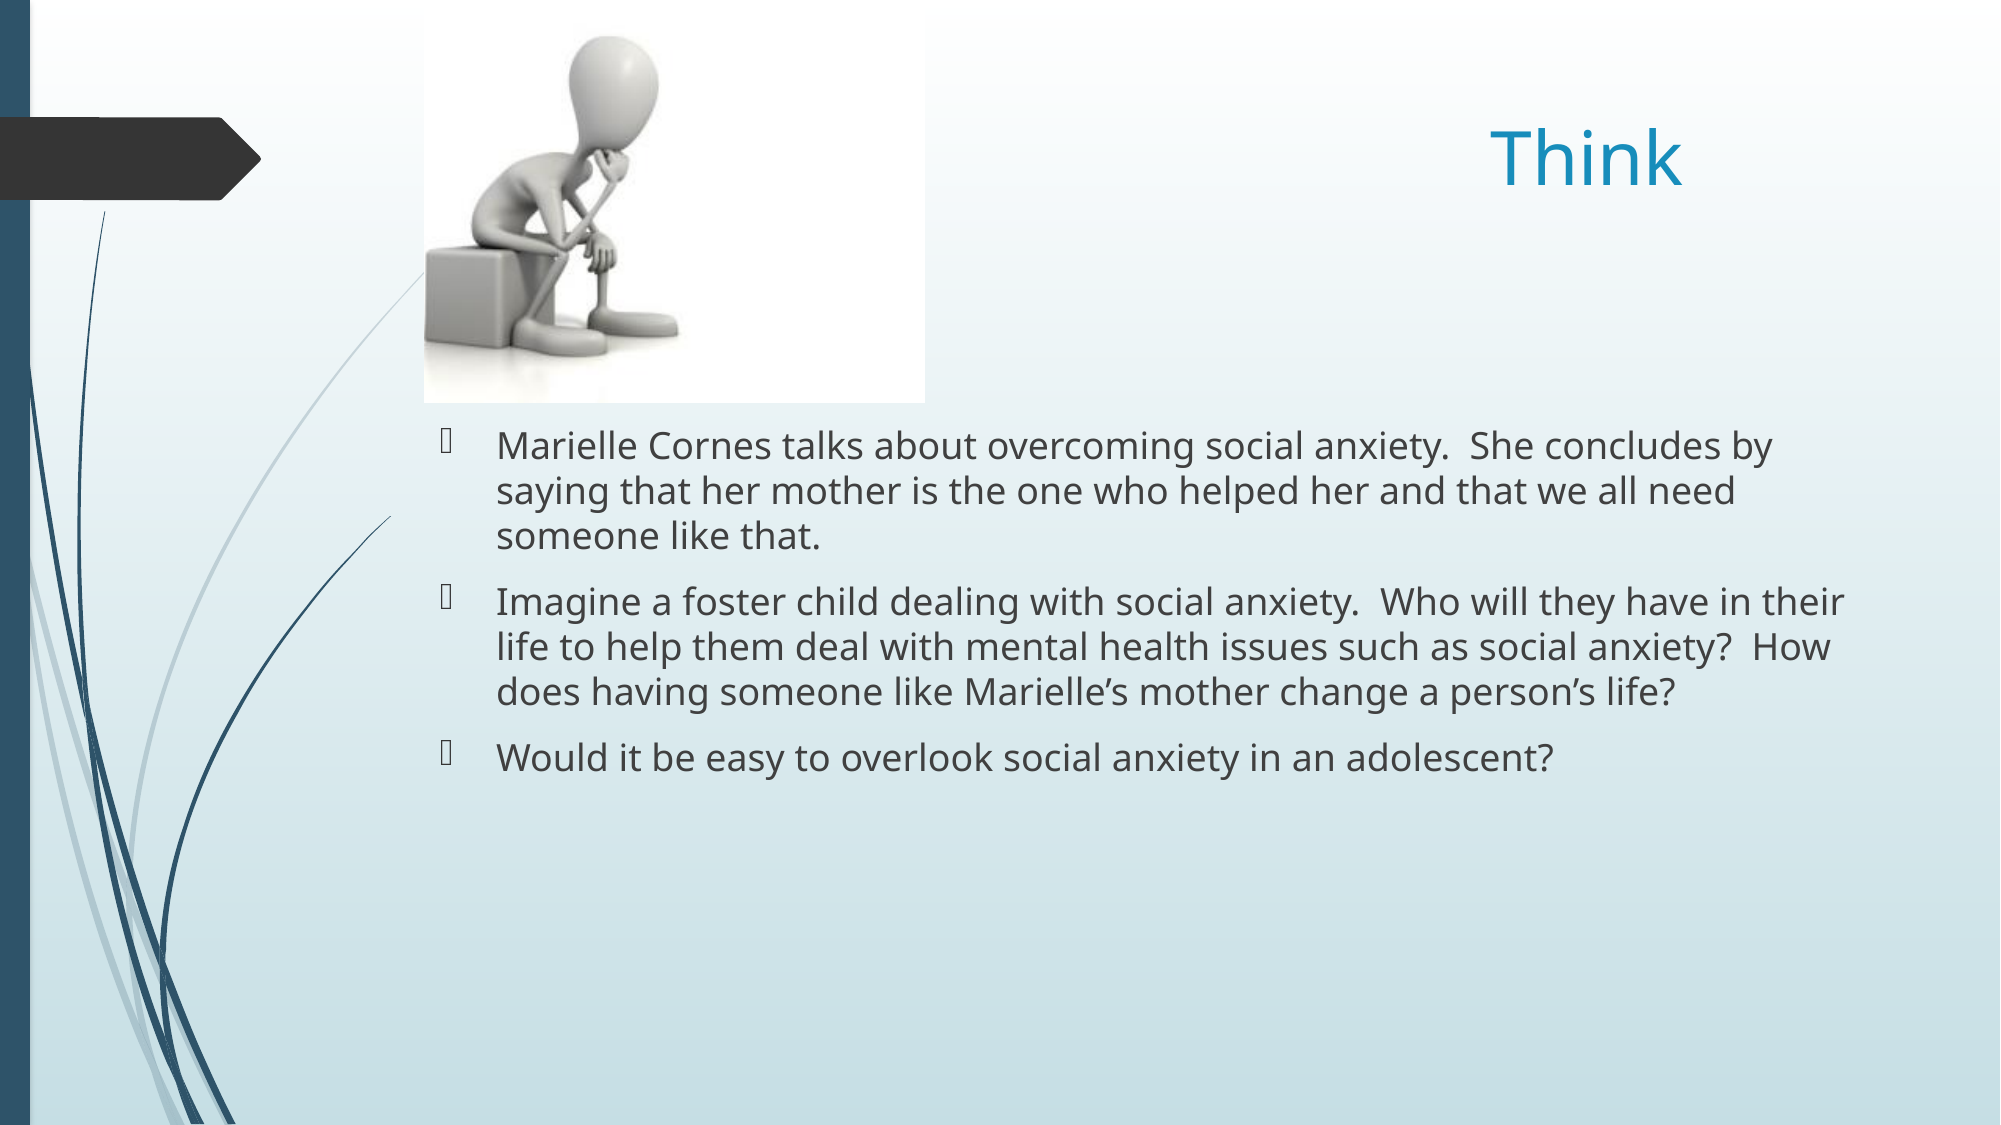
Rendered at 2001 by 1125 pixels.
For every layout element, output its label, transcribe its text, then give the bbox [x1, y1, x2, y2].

title Think About It… [929, 102, 1888, 313]
picture [424, 0, 925, 404]
list Marielle Cornes talks about overcoming social anxiety. She concludes by saying that her mother is the one who helped her and that we all need someone like that. Imagine a foster child dealing with social anxiety. Who will they have in their life to help them deal with mental health issues such as social anxiety? How does having someone like Marielle’s mother change a person’s life? Would it be easy to overlook social anxiety in an adolescent? [424, 414, 1888, 1043]
